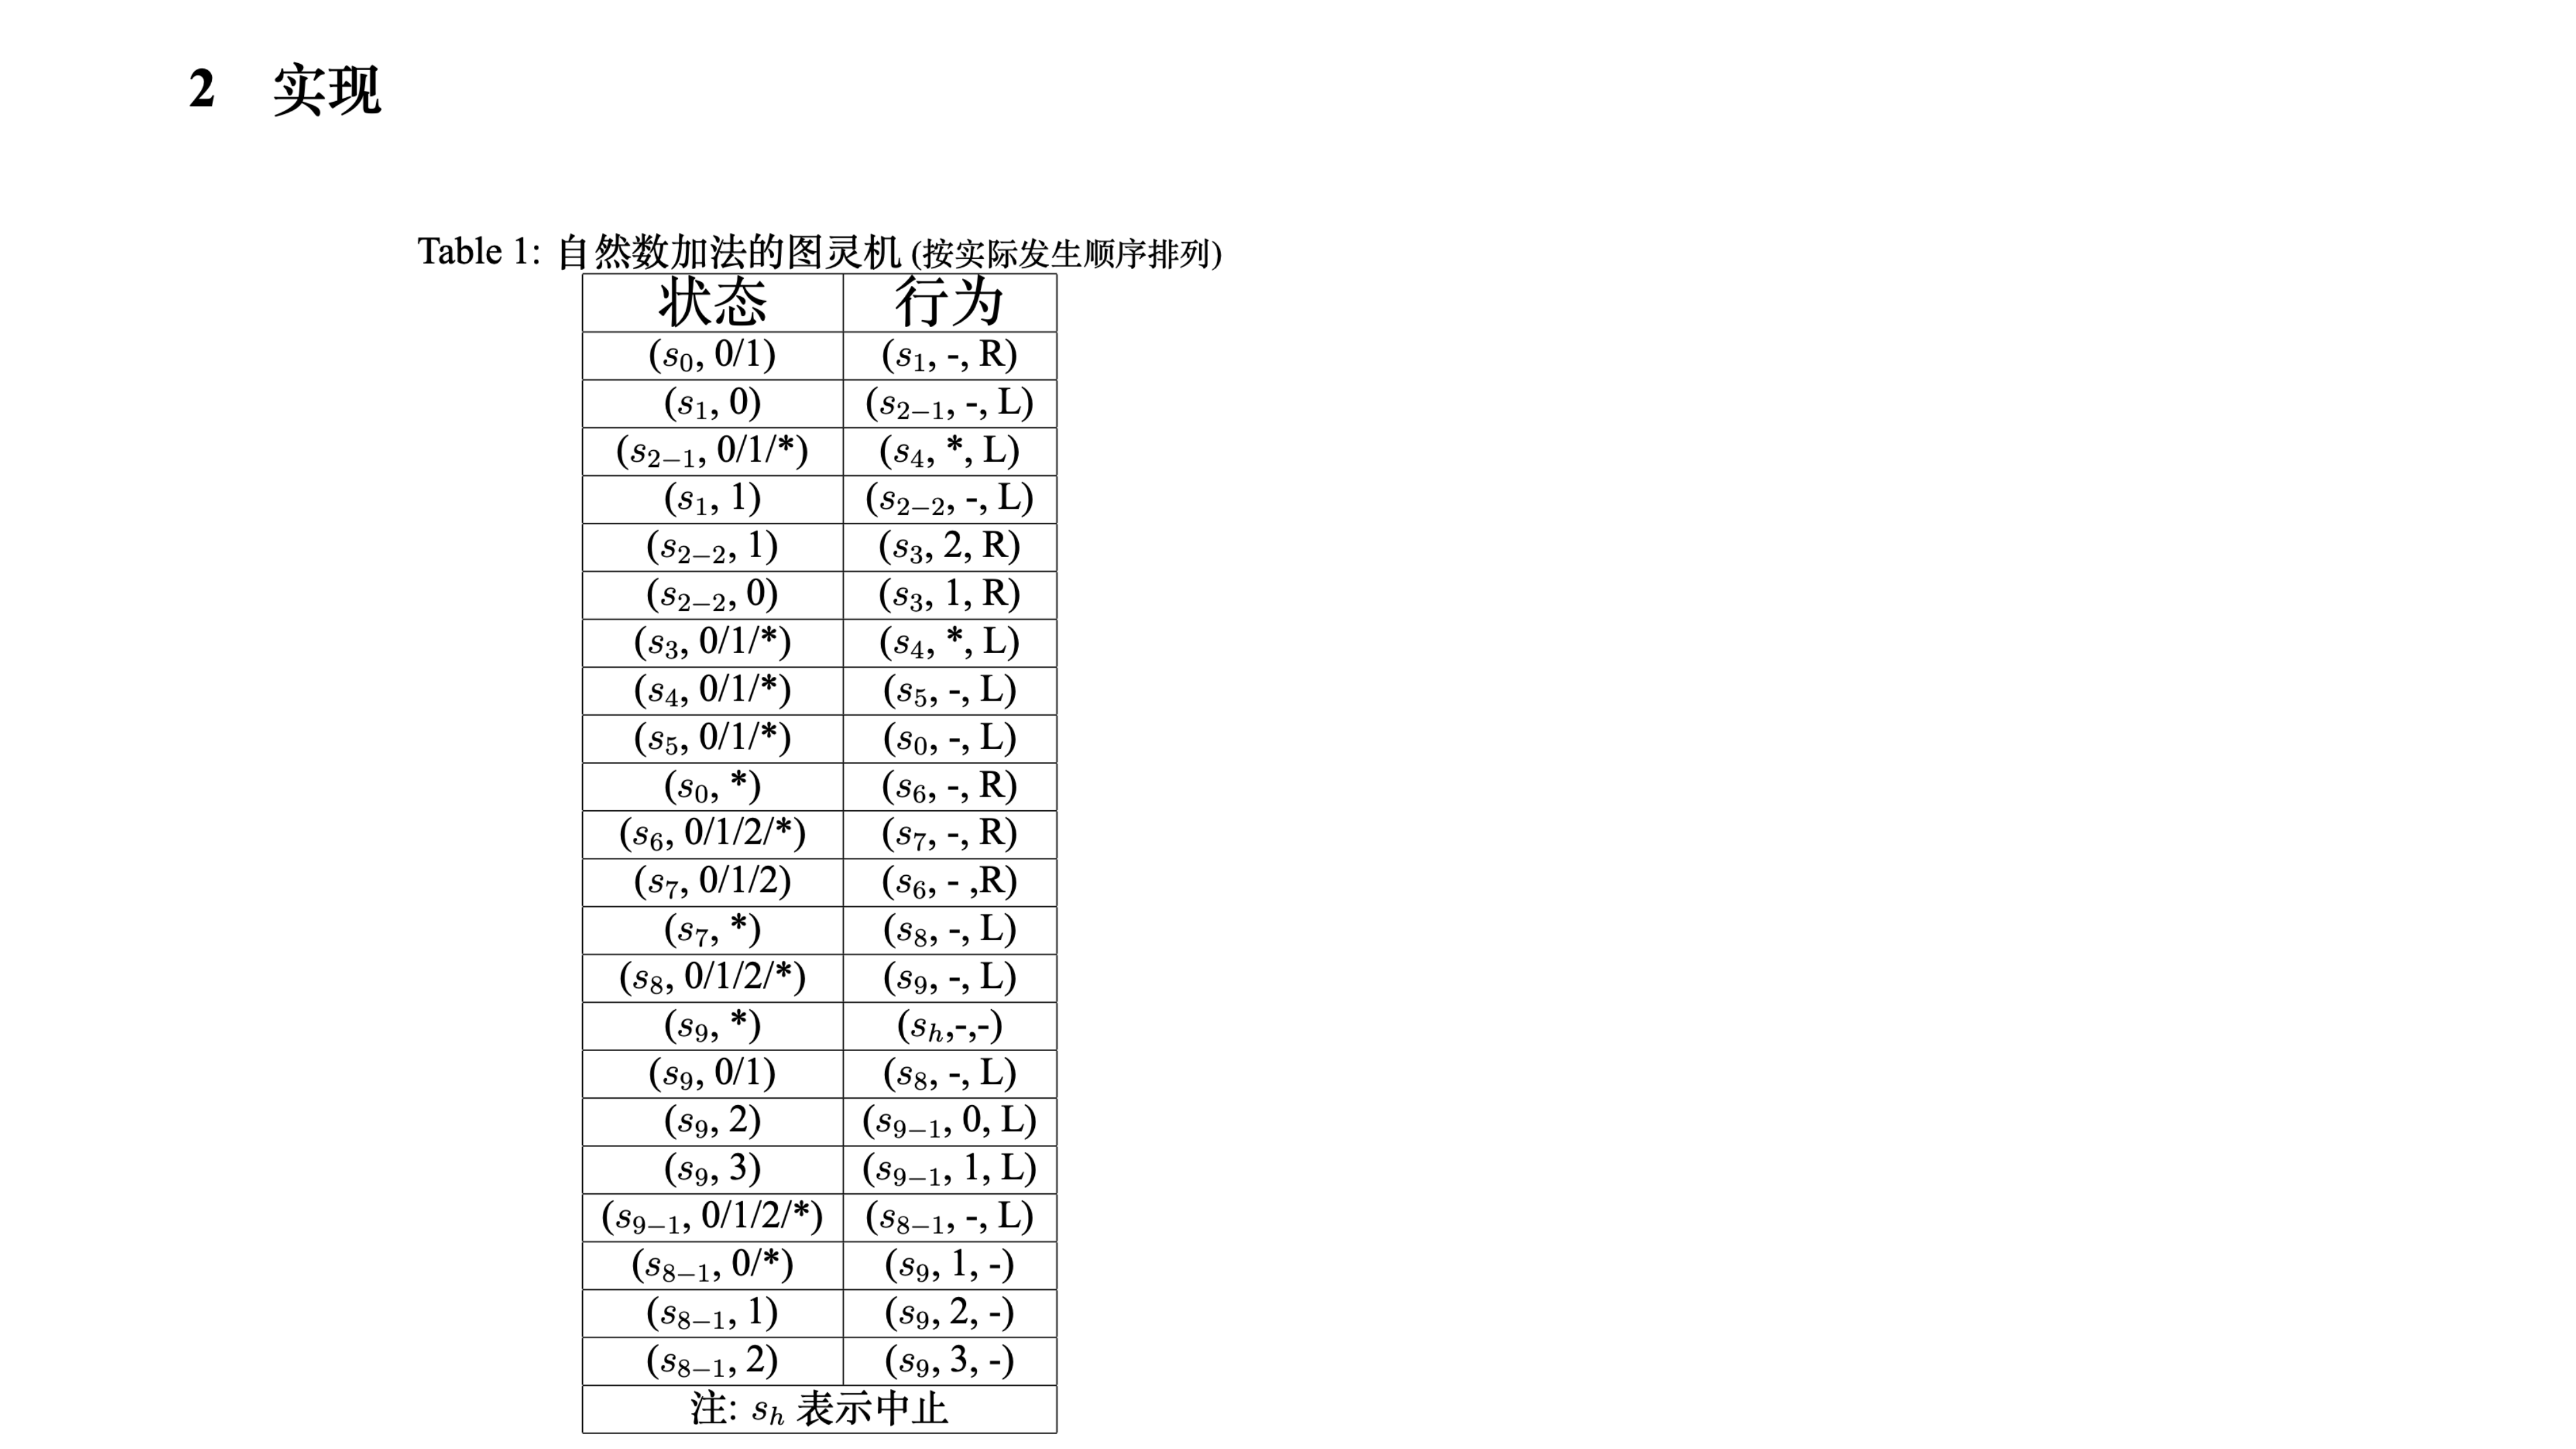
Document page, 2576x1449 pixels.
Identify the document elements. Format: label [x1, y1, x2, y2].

picture [138, 0, 1300, 1449]
